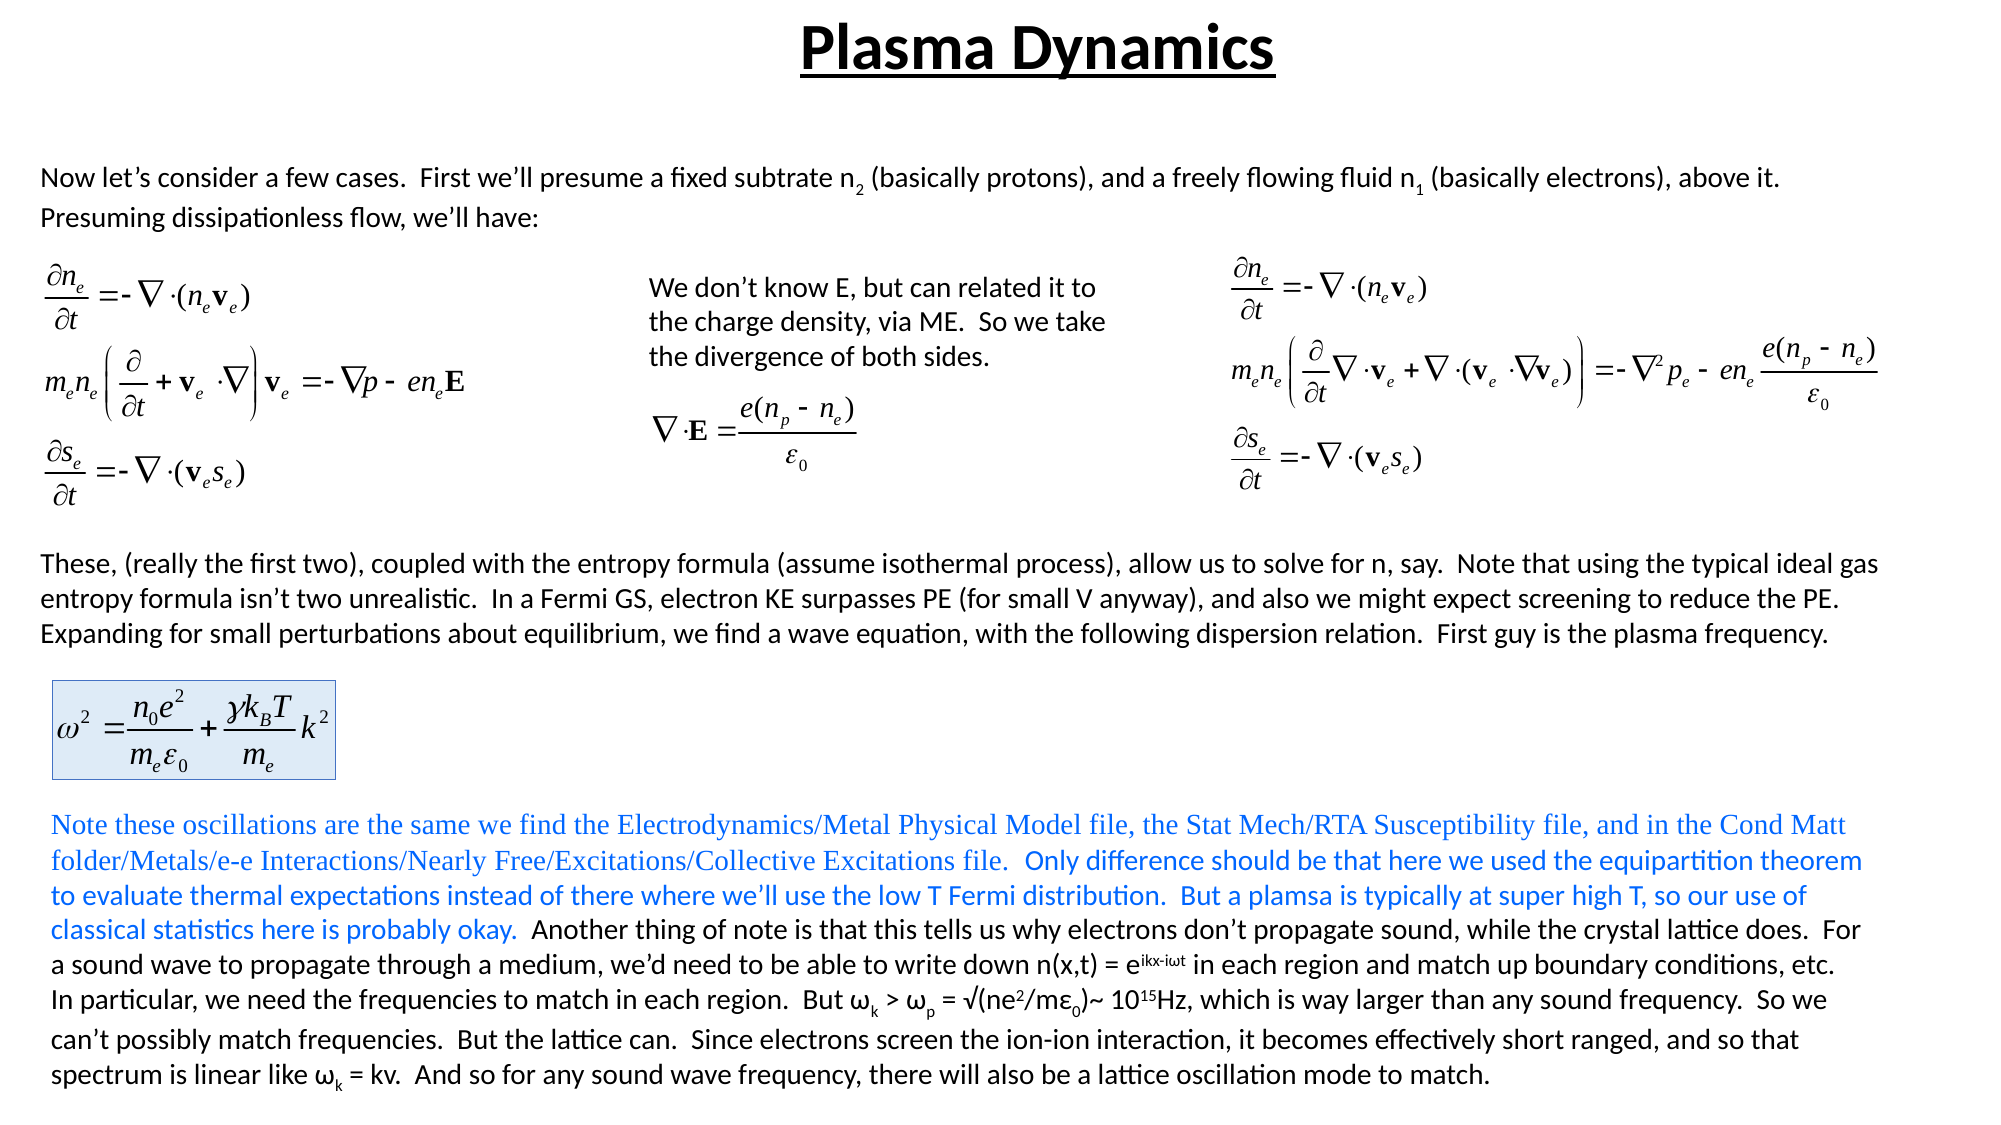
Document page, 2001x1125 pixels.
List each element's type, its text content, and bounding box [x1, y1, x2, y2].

text_box Note these oscillations are the same we find the Electrodynamics/Metal Physical Model file, the Stat Mech/RTA Susceptibility file, and in the Cond Matt folder/Metals/e-e Interactions/Nearly Free/Excitations/Collective Excitations file. Only difference should be that here we used the equipartition theorem to evaluate thermal expectations instead of there where we’ll use the low T Fermi distribution. But a plamsa is typically at super high T, so our use of classical statistics here is probably okay. Another thing of note is that this tells us why electrons don’t propagate sound, while the crystal lattice does. For a sound wave to propagate through a medium, we’d need to be able to write down n(x,t) = eikx-iωt in each region and match up boundary conditions, etc. In particular, we need the frequencies to match in each region. But ωk > ωp = √(ne2/mε0)~ 1015Hz, which is way larger than any sound frequency. So we can’t possibly match frequencies. But the lattice can. Since electrons screen the ion-ion interaction, it becomes effectively short ranged, and so that spectrum is linear like ωk = kv. And so for any sound wave frequency, there will also be a lattice oscillation mode to match. [36, 798, 1881, 1103]
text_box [1226, 249, 1883, 498]
text_box Plasma Dynamics [557, 5, 1519, 92]
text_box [648, 388, 863, 478]
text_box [39, 255, 471, 513]
text_box Now let’s consider a few cases. First we’ll presume a fixed subtrate n2 (basically protons), and a freely flowing fluid n1 (basically electrons), above it. Presuming dissipationless flow, we’ll have: [25, 151, 1932, 241]
text_box We don’t know E, but can related it to the charge density, via ME. So we take the divergence of both sides. [633, 260, 1151, 381]
text_box These, (really the first two), coupled with the entropy formula (assume isothermal process), allow us to solve for n, say. Note that using the typical ideal gas entropy formula isn’t two unrealistic. In a Fermi GS, electron KE surpasses PE (for small V anyway), and also we might expect screening to reduce the PE. Expanding for small perturbations about equilibrium, we find a wave equation, with the following dispersion relation. First guy is the plasma frequency. [25, 537, 1908, 657]
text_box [52, 680, 336, 780]
